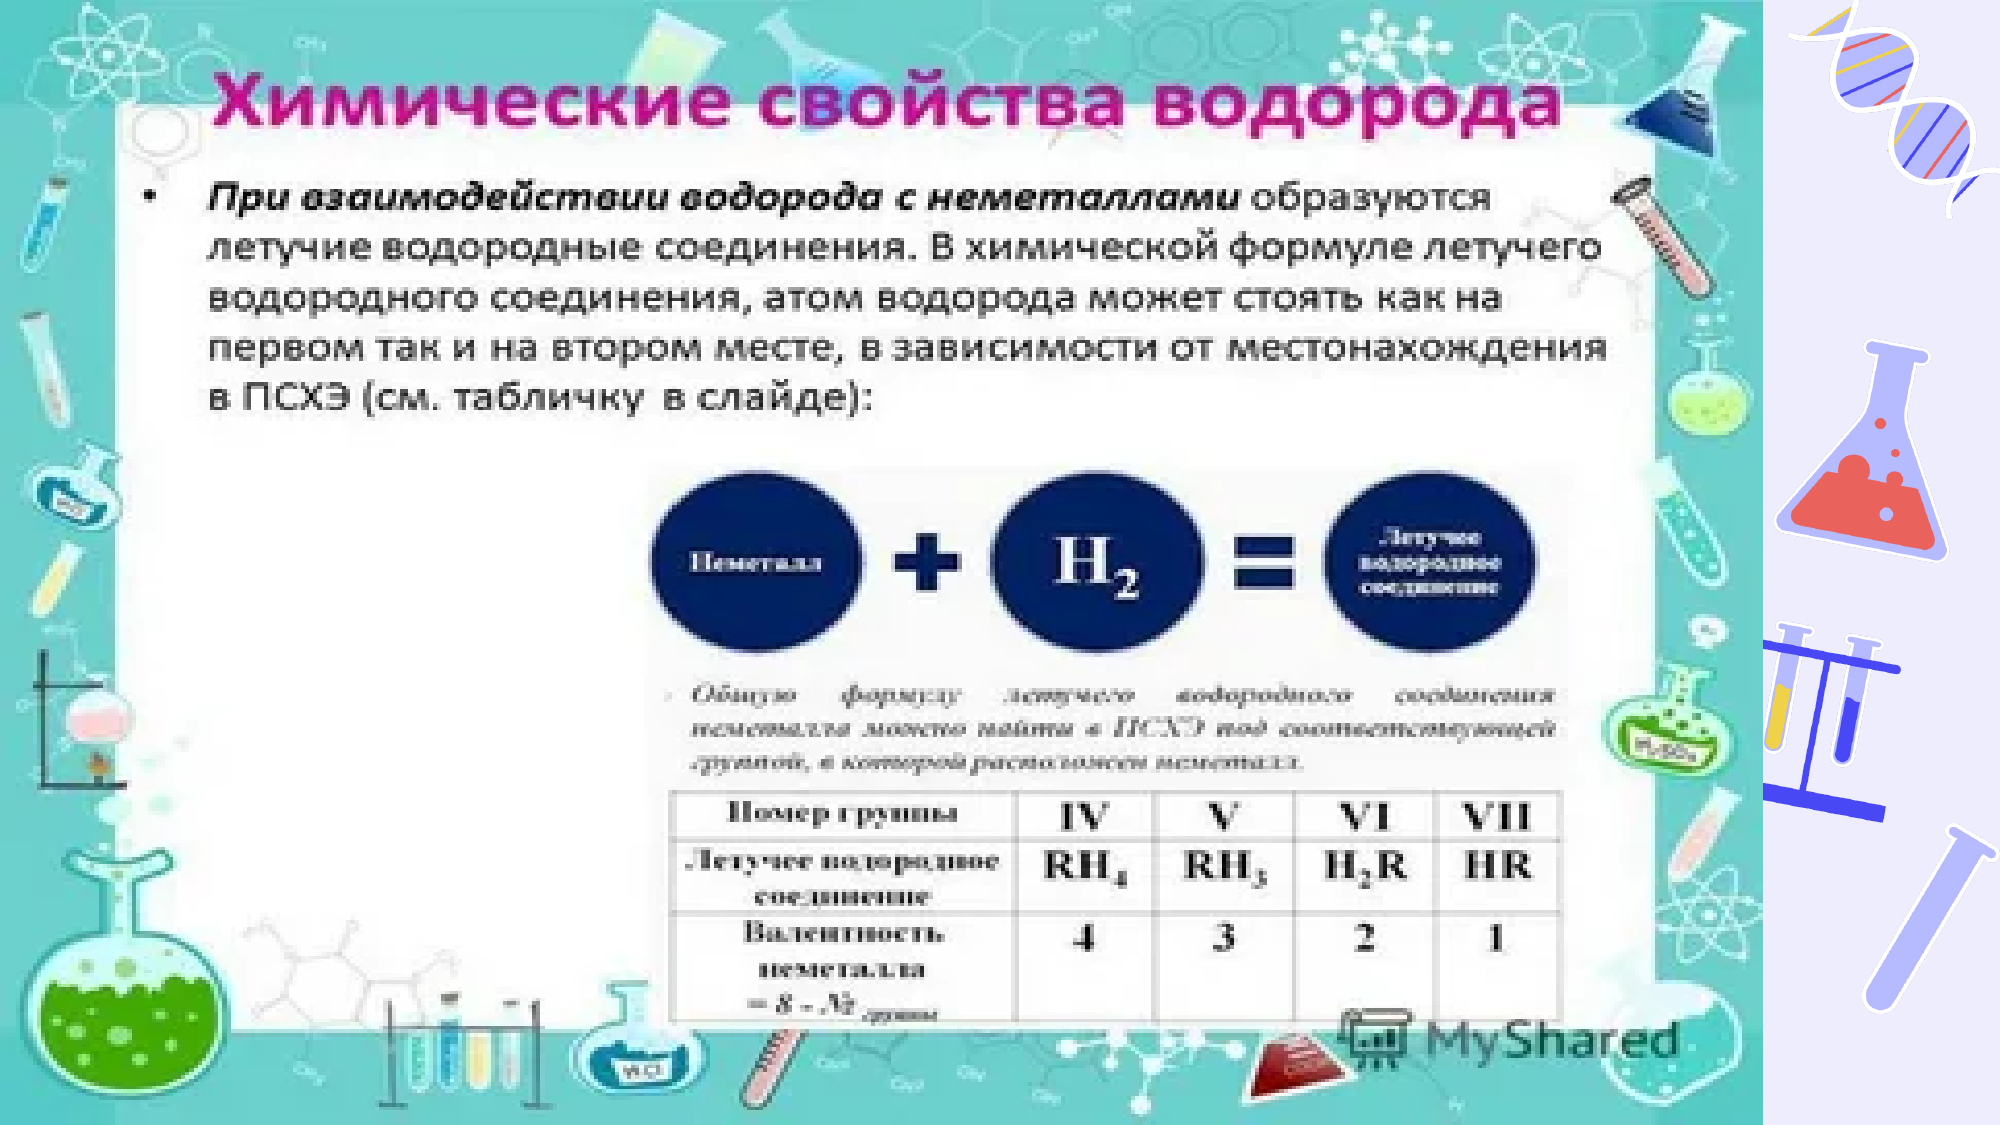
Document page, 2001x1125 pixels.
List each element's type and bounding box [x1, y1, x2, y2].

list [0, 0, 1763, 1125]
picture [1773, 338, 1950, 563]
picture [1763, 0, 2001, 229]
picture [1763, 604, 2000, 1014]
